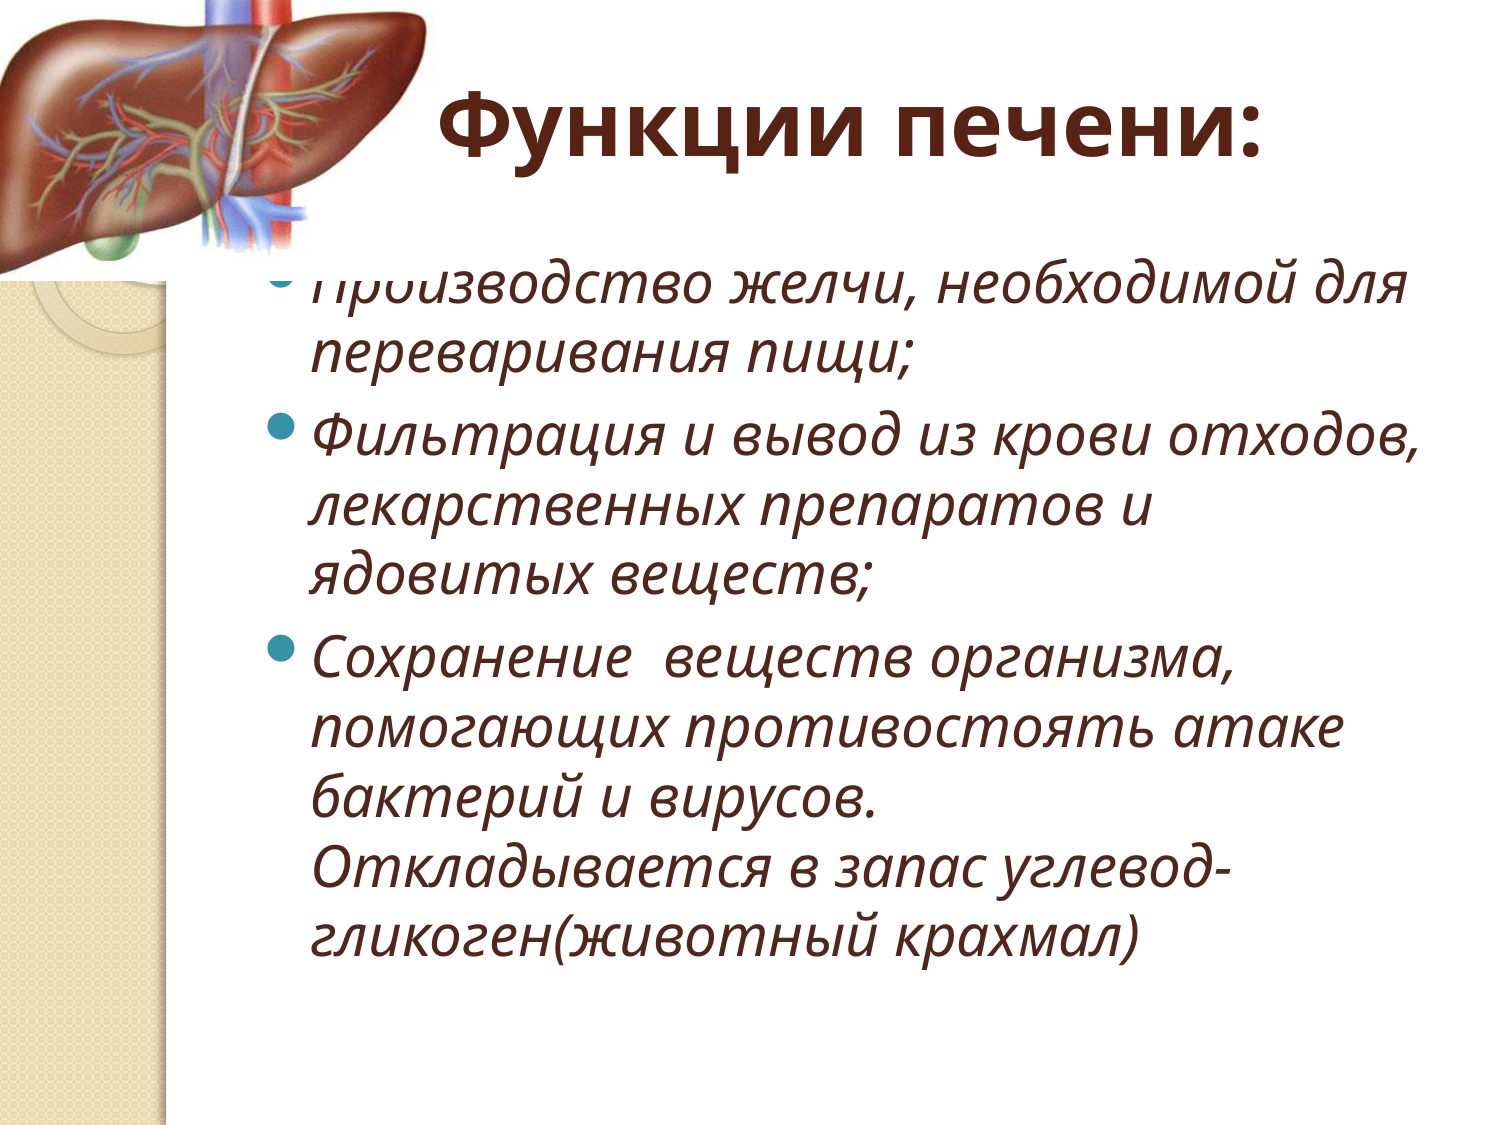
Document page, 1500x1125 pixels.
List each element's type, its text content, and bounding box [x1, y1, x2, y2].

picture [0, 0, 434, 281]
title Функции печени: [440, 45, 1466, 197]
list Производство желчи, необходимой для переваривания пищи; Фильтрация и вывод из крови отходов, лекарственных препаратов и ядовитых веществ; Сохранение веществ организма, помогающих противостоять атаке бактерий и вирусов. Откладывается в запас углевод- гликоген(животный крахмал) [235, 237, 1466, 1071]
